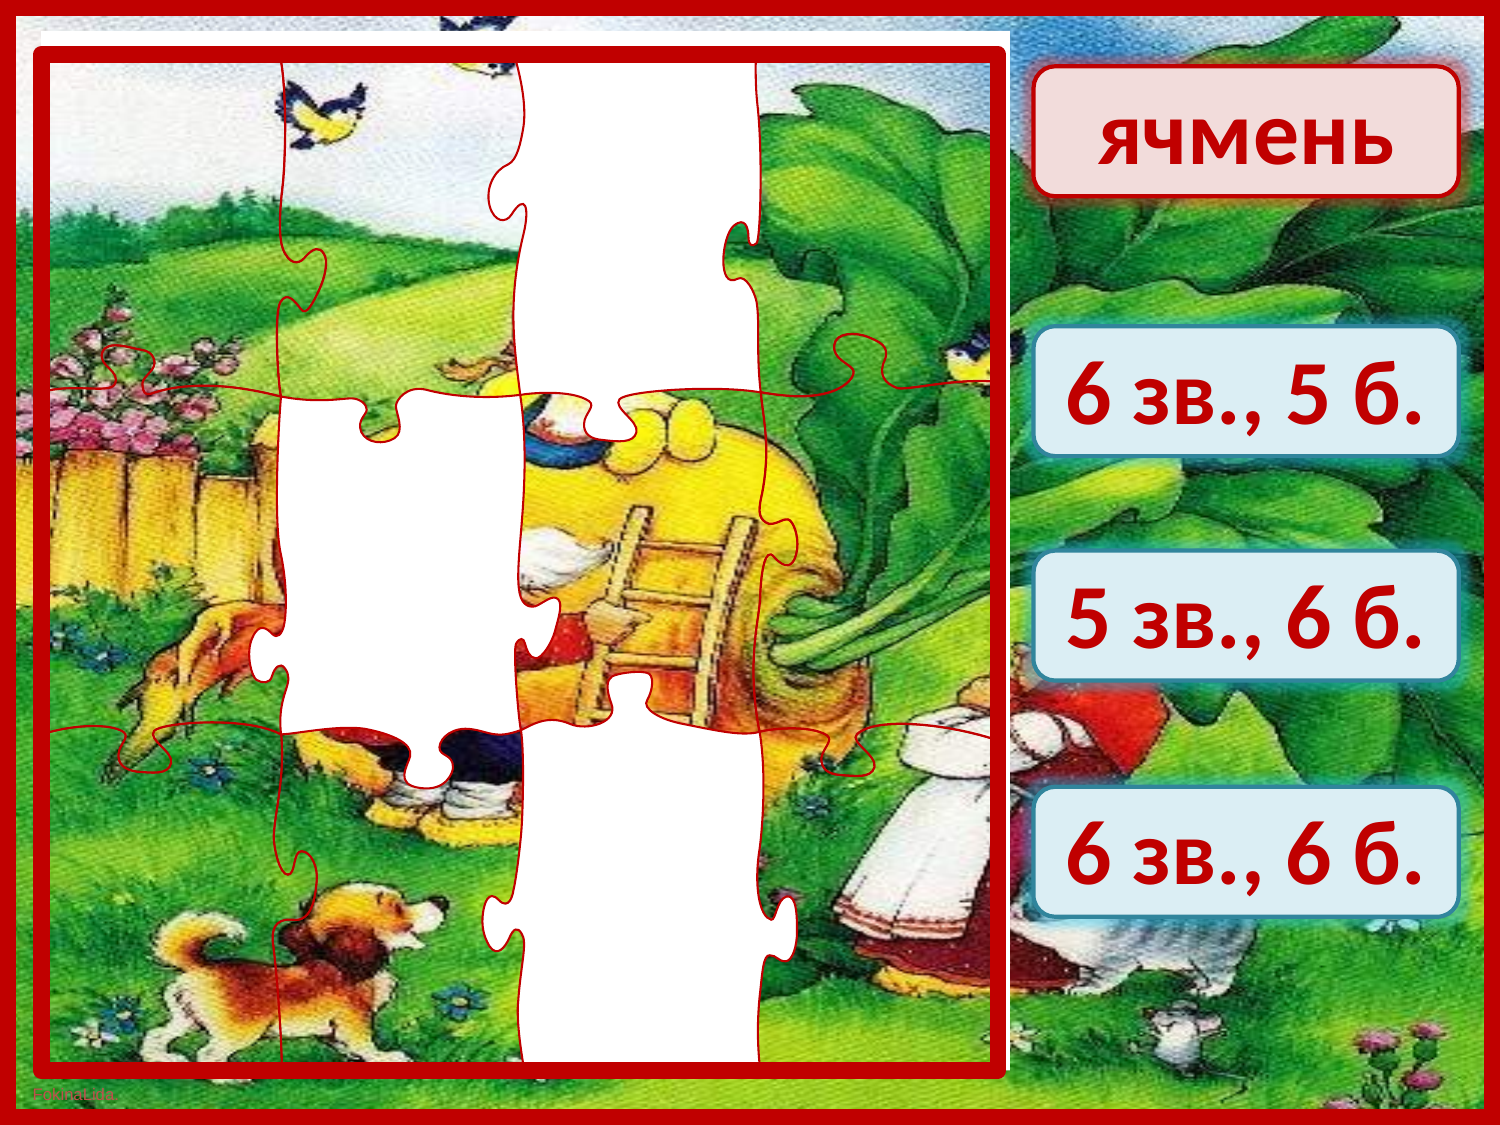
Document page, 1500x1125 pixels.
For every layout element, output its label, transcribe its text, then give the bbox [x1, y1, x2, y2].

text_box ячмень [1031, 64, 1461, 199]
text_box 6 зв., 5 б. [1031, 324, 1461, 459]
text_box [39, 52, 1000, 1072]
picture [16, 16, 1484, 1109]
text_box 5 зв., 6 б. [1031, 548, 1461, 683]
text_box [39, 29, 1012, 1072]
text_box 6 зв., 6 б. [1031, 784, 1461, 919]
